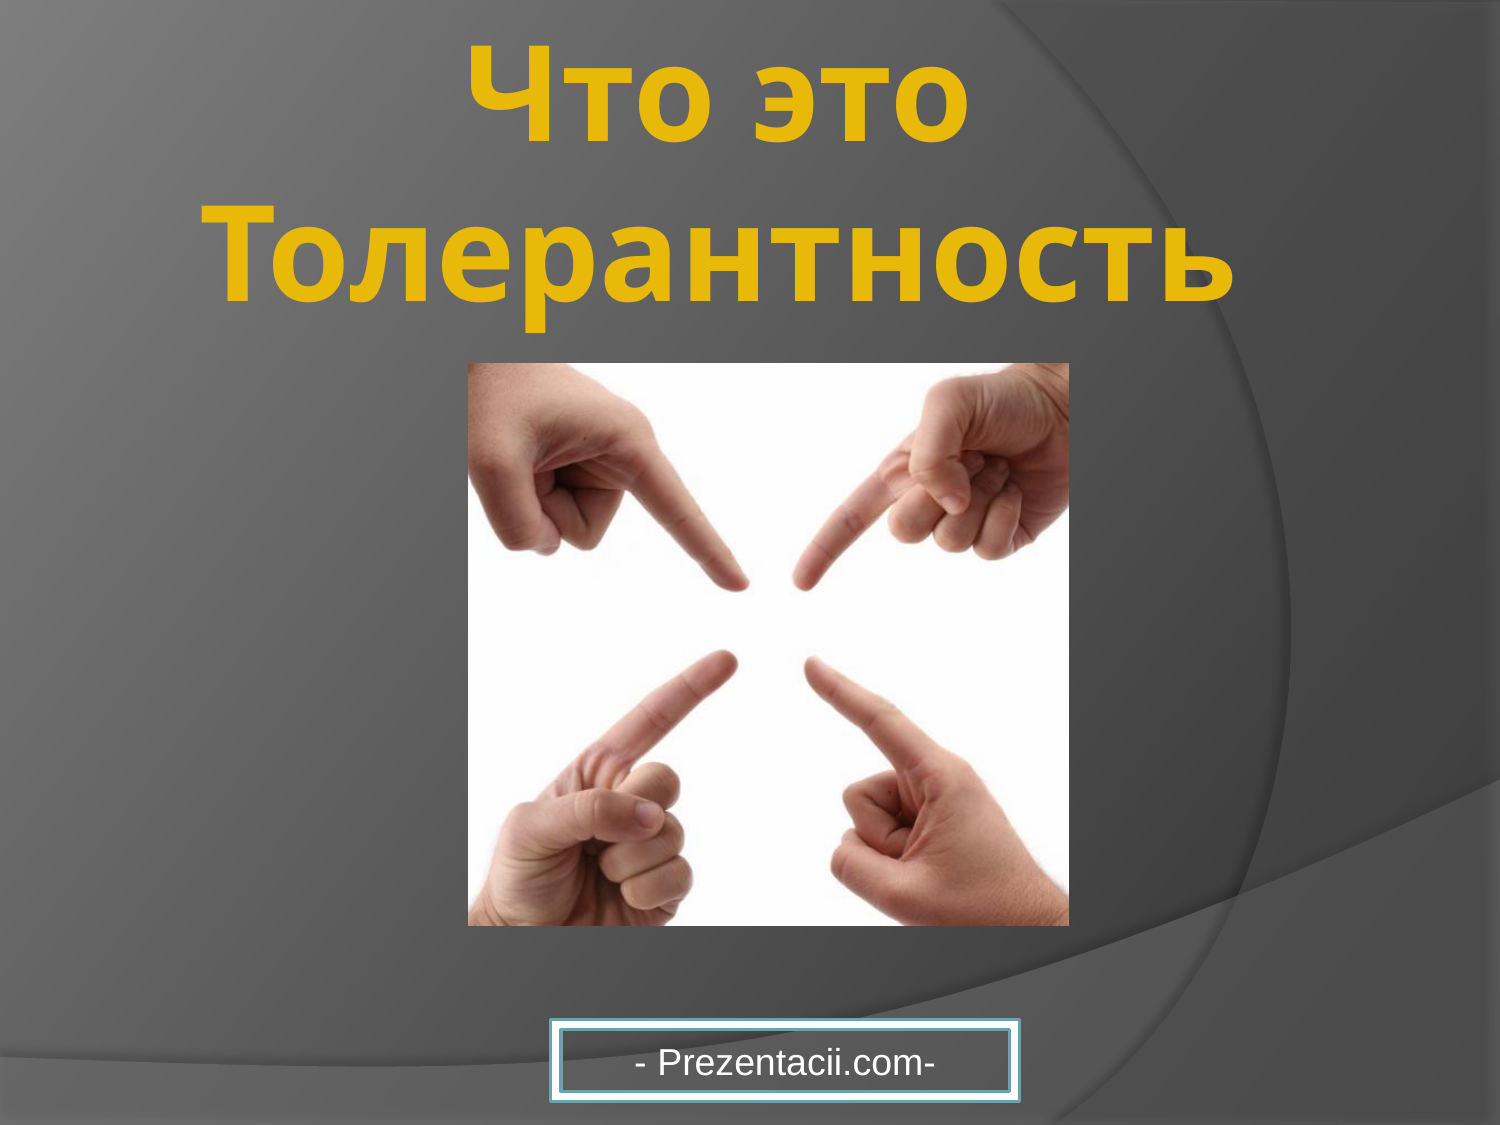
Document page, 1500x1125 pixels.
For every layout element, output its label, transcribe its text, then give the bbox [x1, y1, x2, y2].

title Что это Толерантность [187, 0, 1251, 378]
text_box - Prezentacii.com- [549, 1018, 1021, 1103]
picture [468, 363, 1069, 926]
